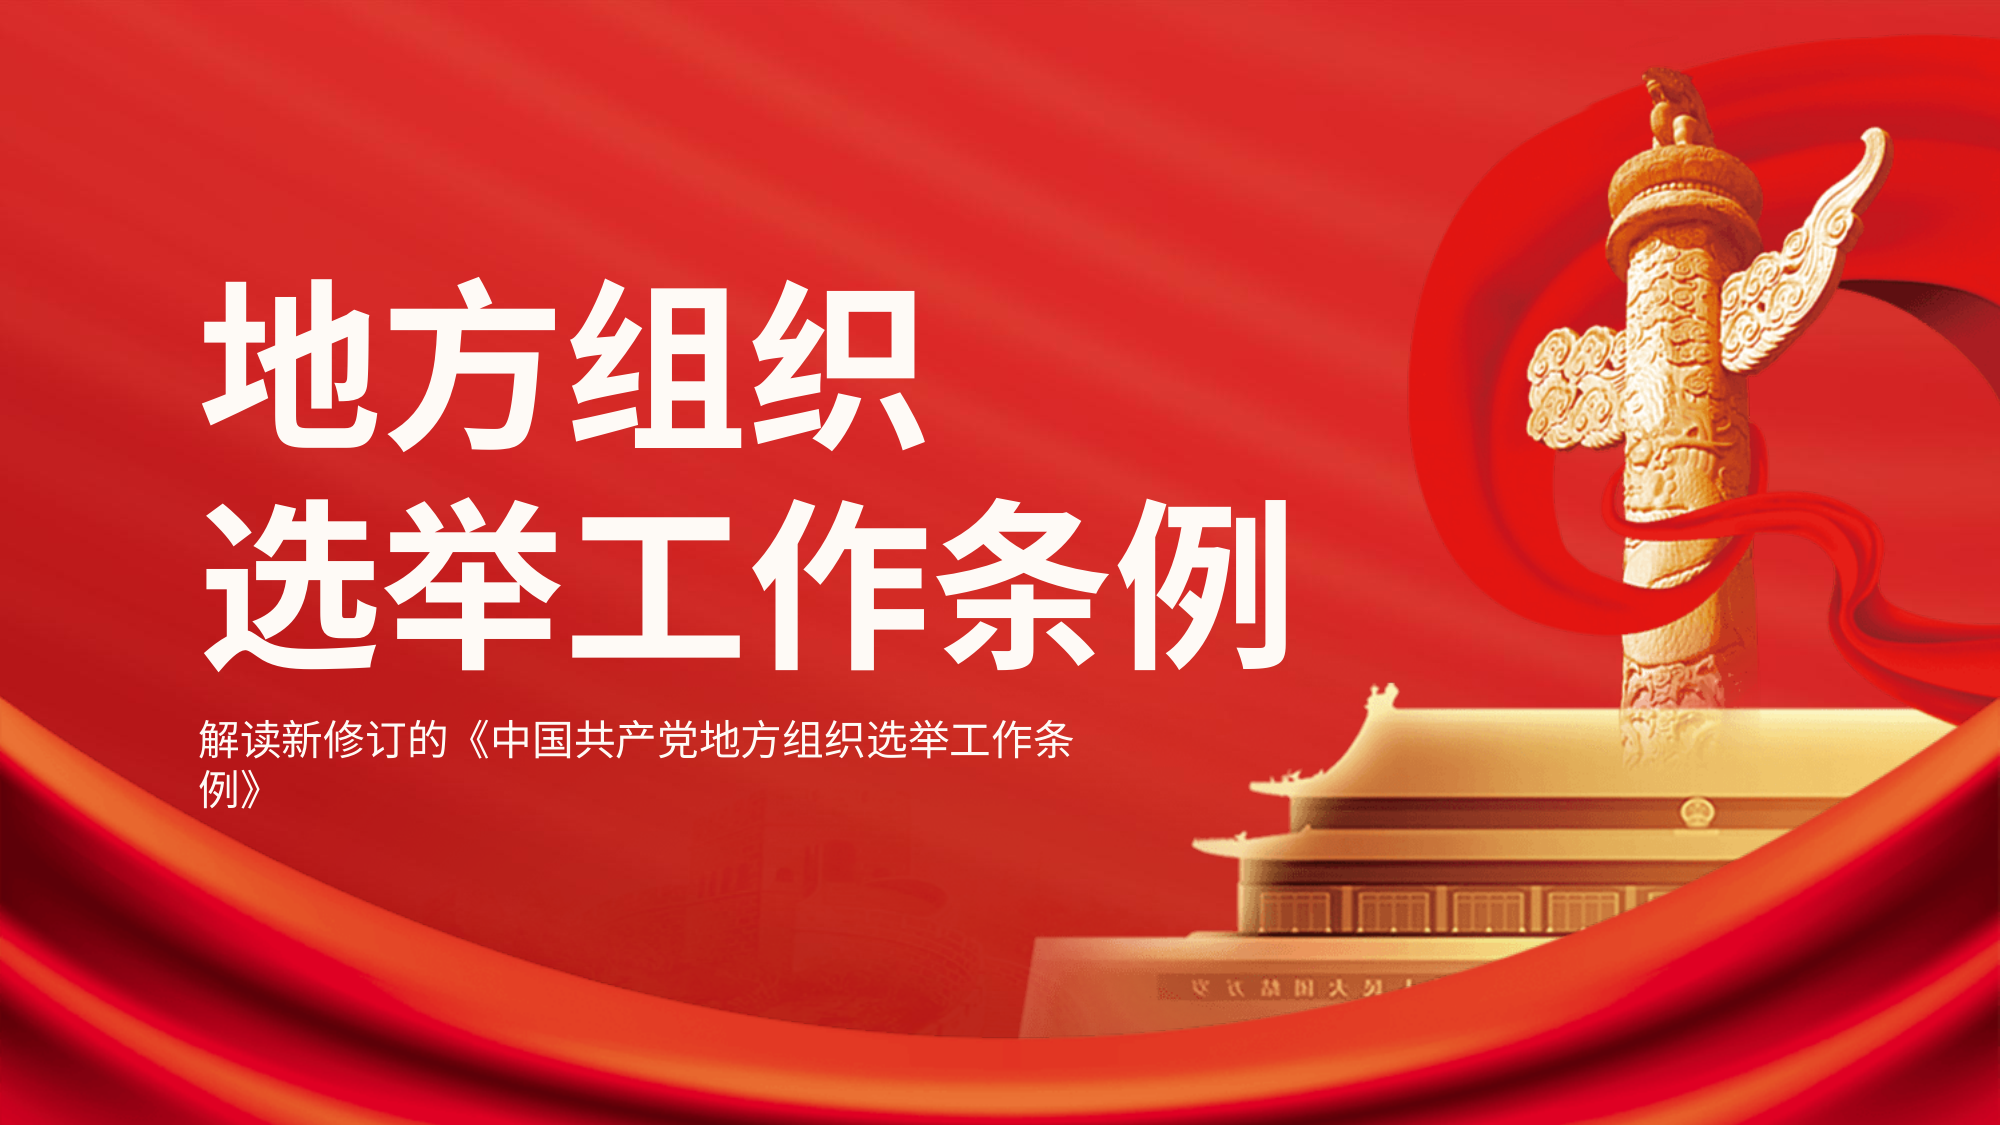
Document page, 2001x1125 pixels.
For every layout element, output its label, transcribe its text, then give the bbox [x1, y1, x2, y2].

text_box 地方组织 选举工作条例 [198, 251, 999, 306]
picture [0, 0, 2000, 1125]
